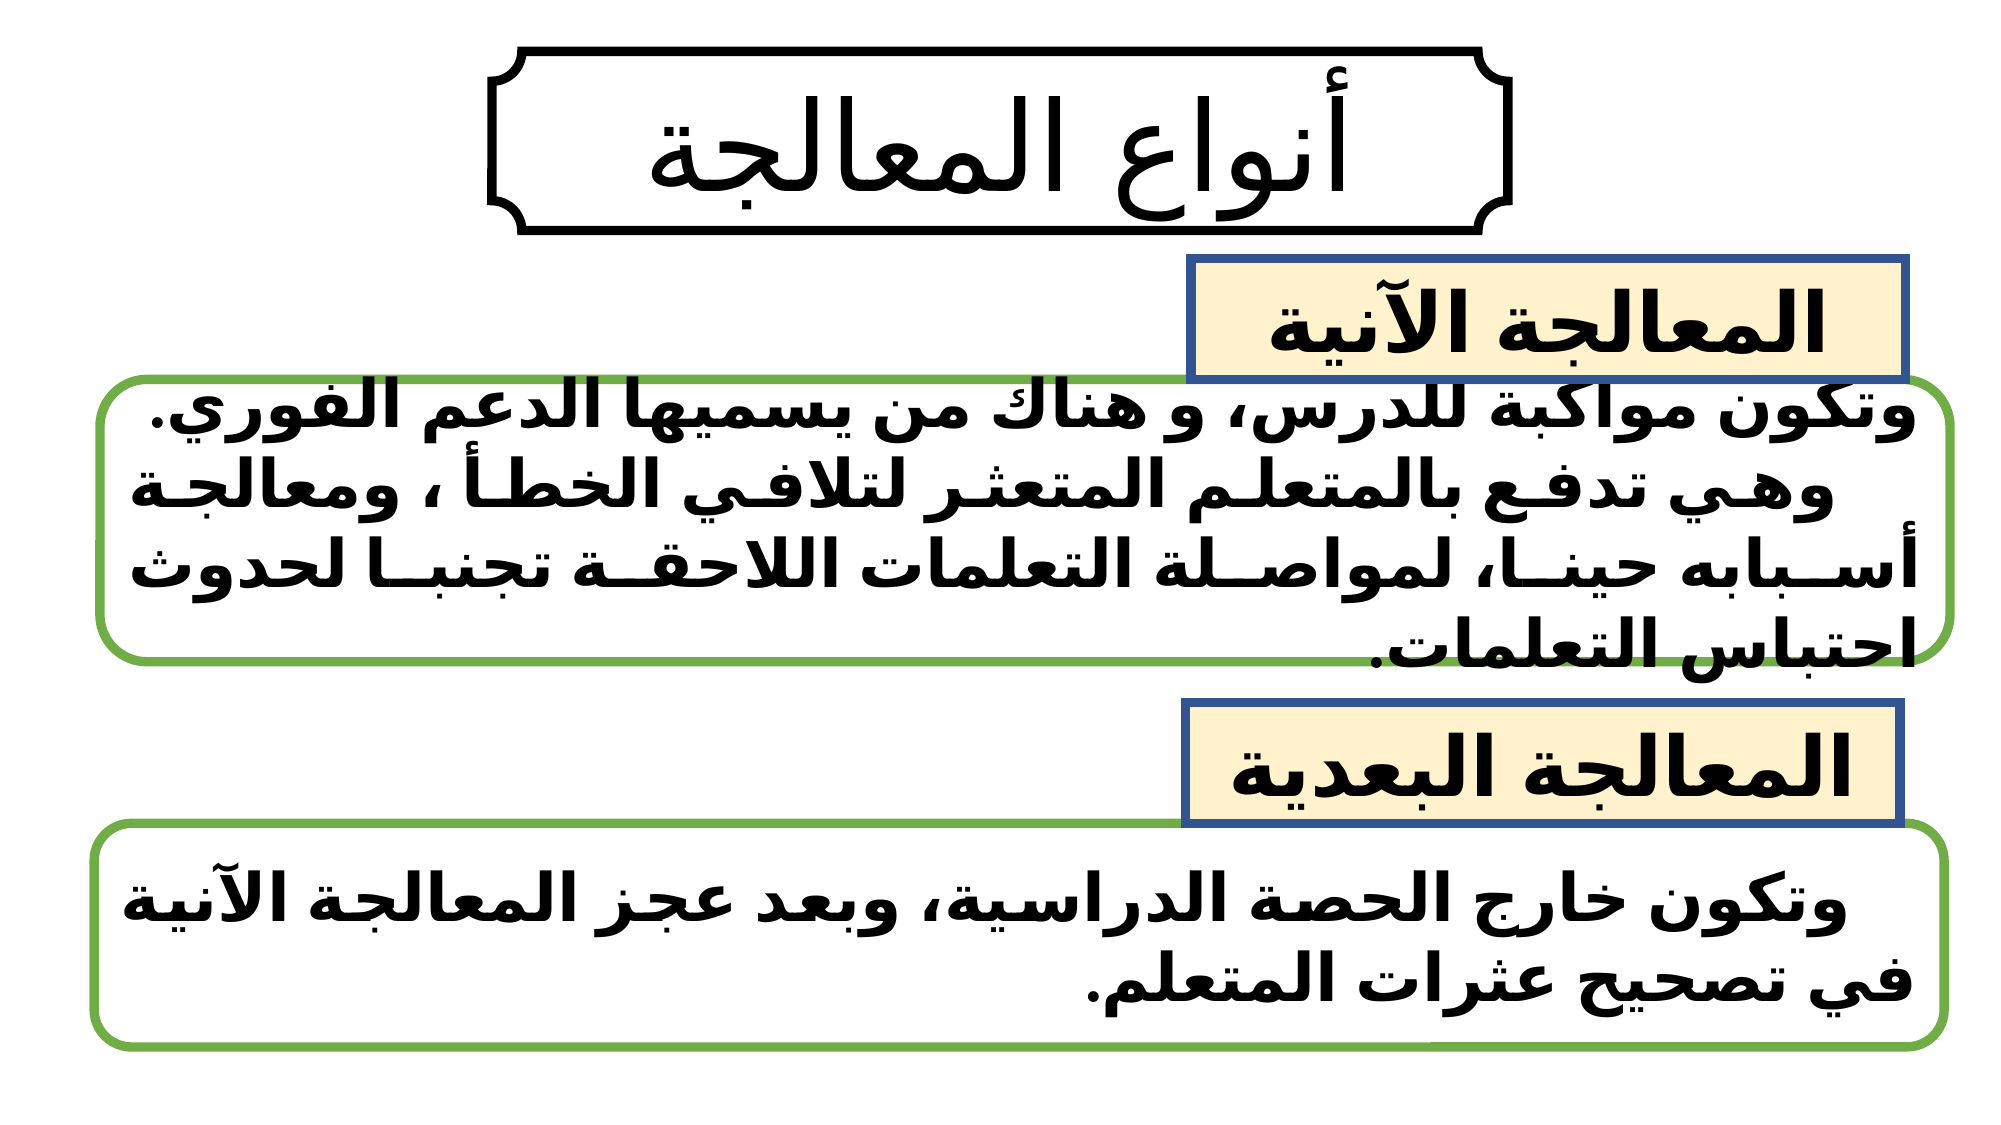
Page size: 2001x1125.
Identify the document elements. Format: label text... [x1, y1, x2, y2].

text_box أنواع المعالجة [490, 50, 1509, 232]
text_box المعالجة البعدية [1184, 702, 1901, 824]
text_box المعالجة الآنية [1190, 258, 1907, 380]
text_box وتكون خارج الحصة الدراسية، وبعد عجز المعالجة الآنية في تصحيح عثرات المتعلم. [93, 822, 1946, 1049]
text_box وتكون مواكبة للدرس، و هناك من يسميها الدعم الفوري. وهي تدفع بالمتعلم المتعثر لتلافي الخطأ ، ومعالجة أسبابه حينا، لمواصلة التعلمات اللاحقة تجنبا لحدوث احتباس التعلمات. [98, 378, 1952, 663]
